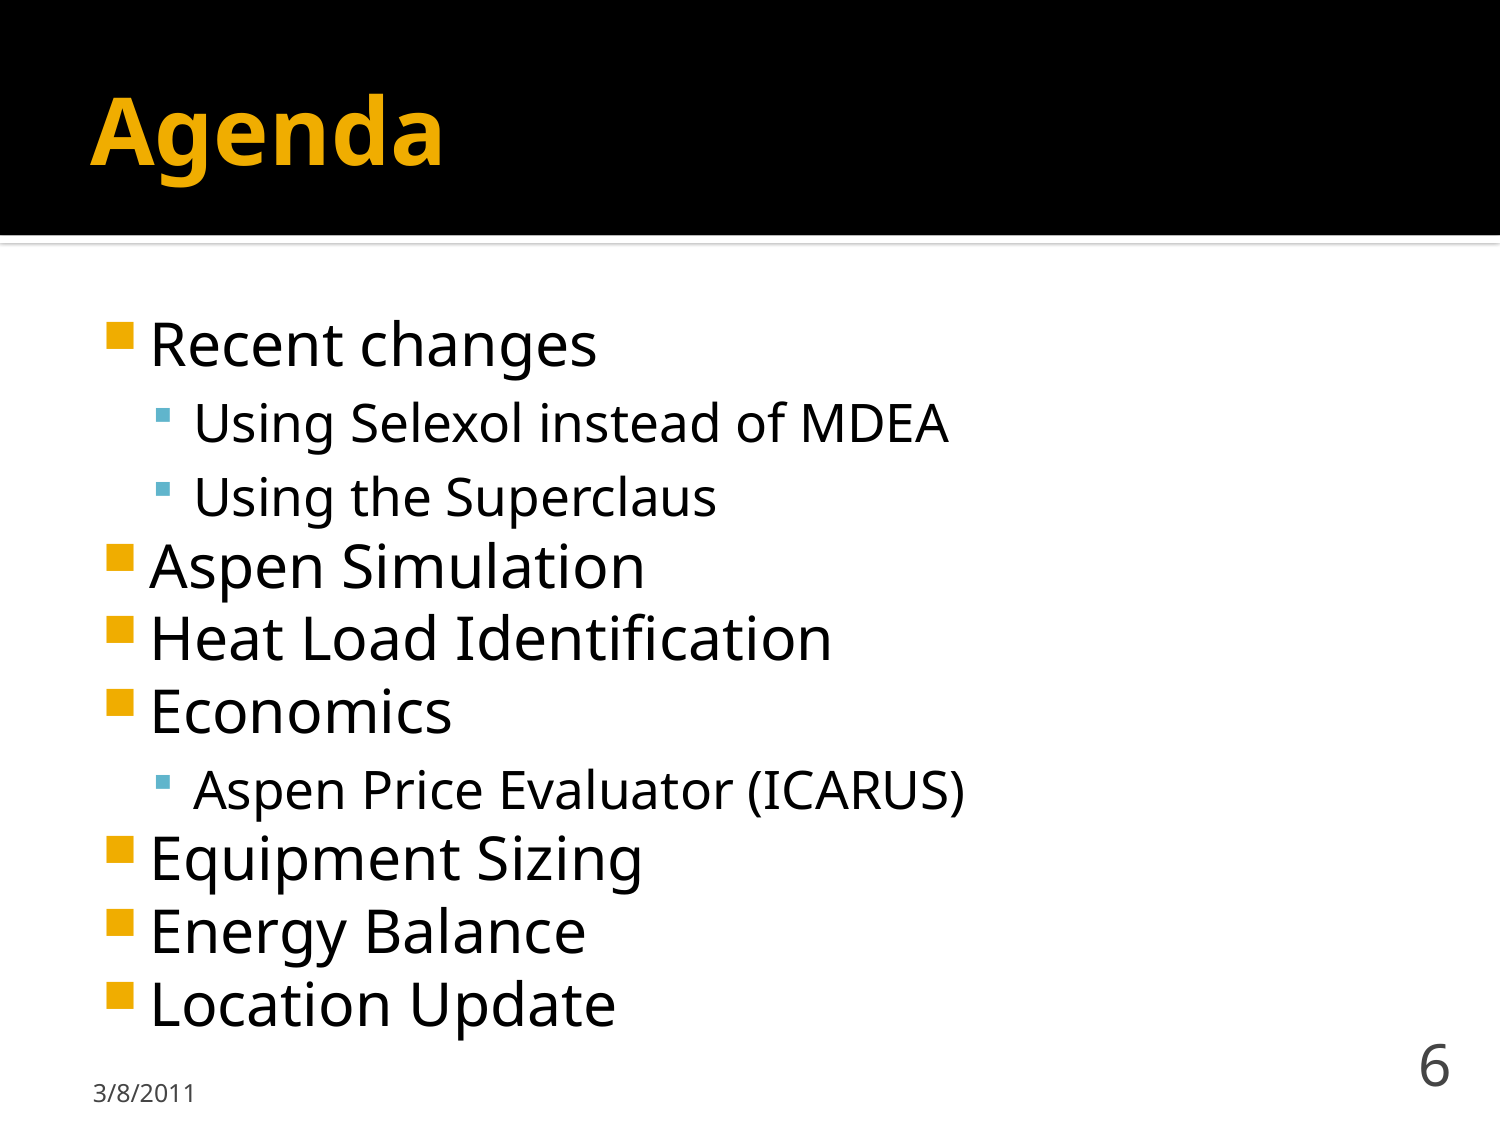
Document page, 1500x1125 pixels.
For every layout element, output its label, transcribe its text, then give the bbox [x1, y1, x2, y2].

title Agenda [75, 25, 1425, 231]
slide_number 6 [1345, 1062, 1467, 1108]
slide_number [75, 1062, 425, 1108]
list Recent changes Using Selexol instead of MDEA Using the Superclaus Aspen Simulation Heat Load Identification Economics Aspen Price Evaluator (ICARUS) Equipment Sizing Energy Balance Location Update [75, 291, 1425, 1050]
